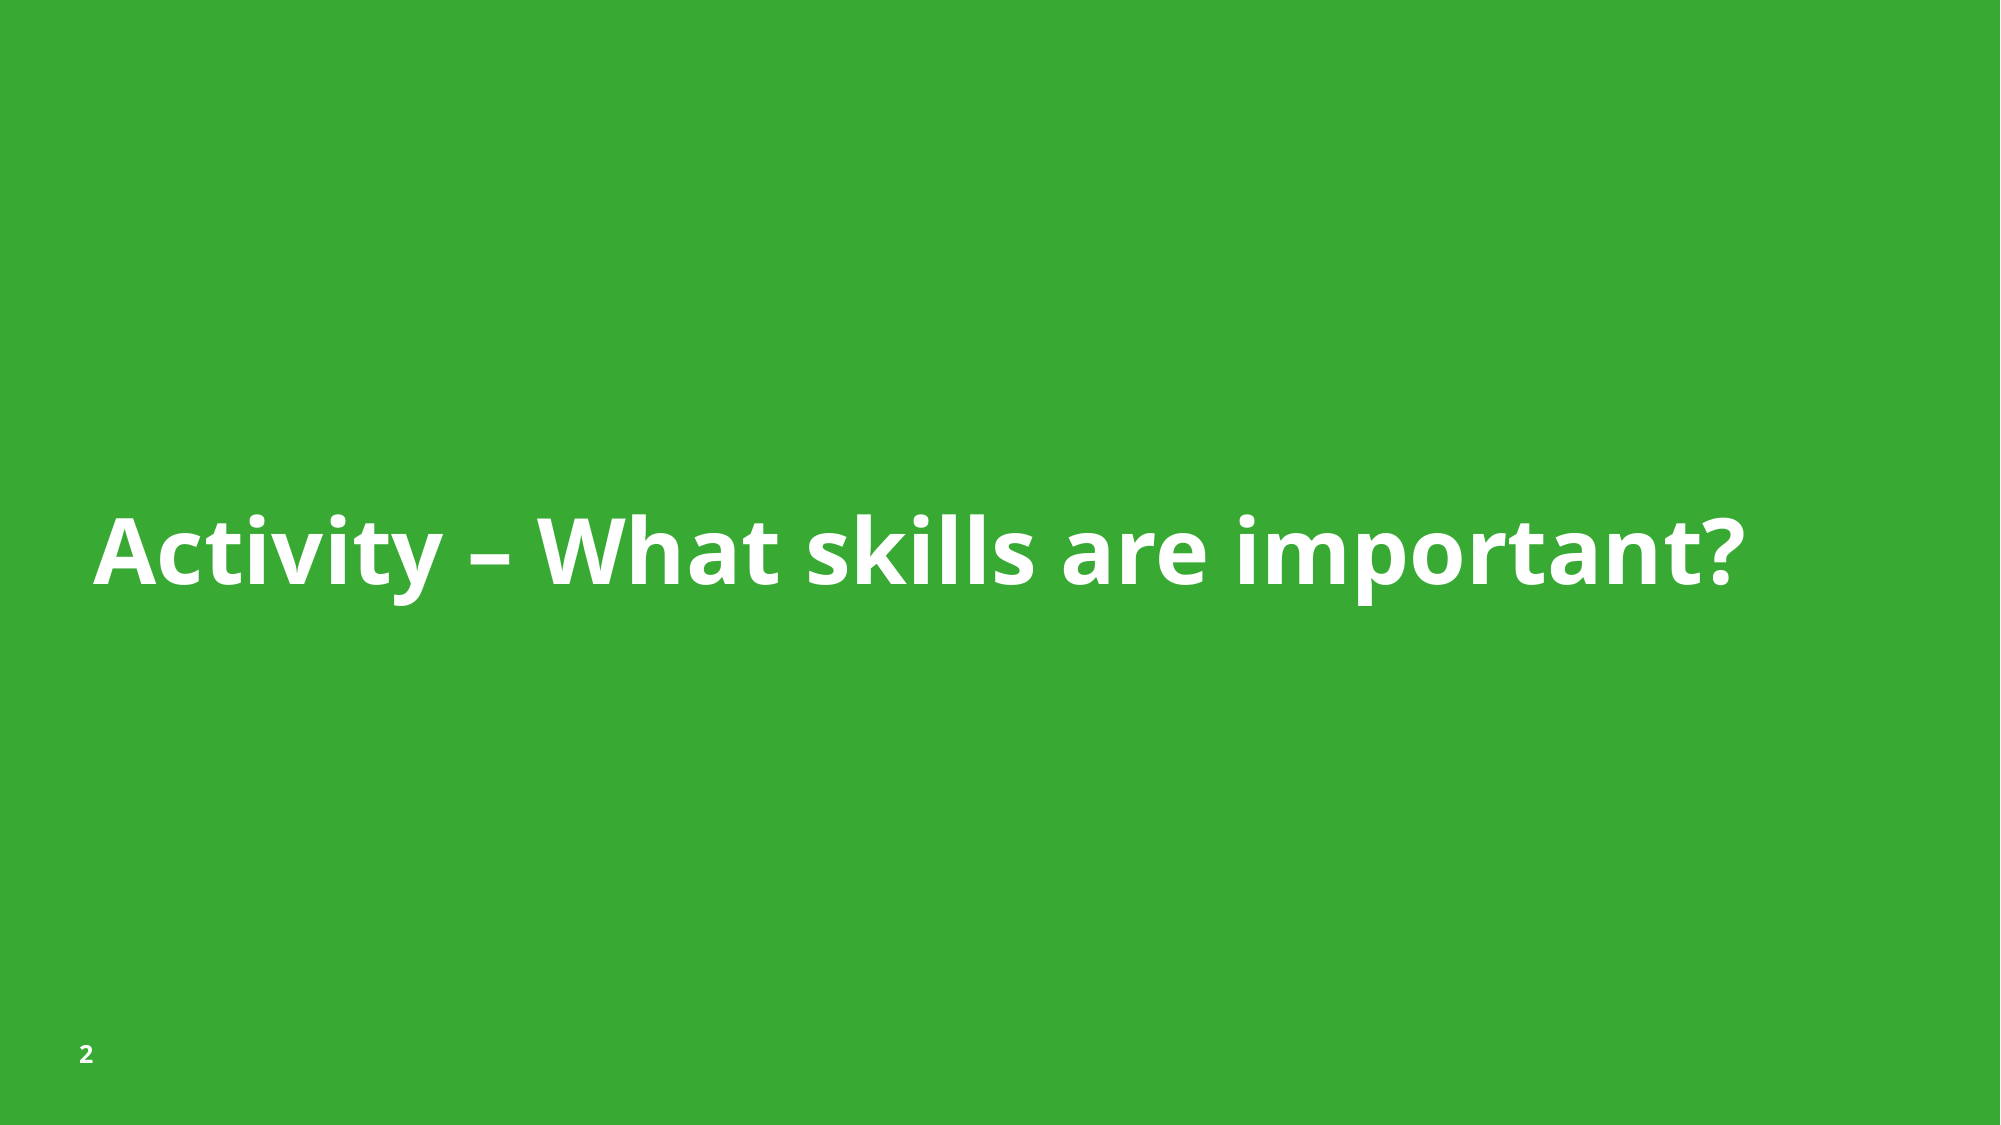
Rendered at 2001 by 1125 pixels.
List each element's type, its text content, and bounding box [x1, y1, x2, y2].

slide_number 2 [79, 1023, 190, 1073]
title Activity – What skills are important? [78, 125, 1801, 984]
